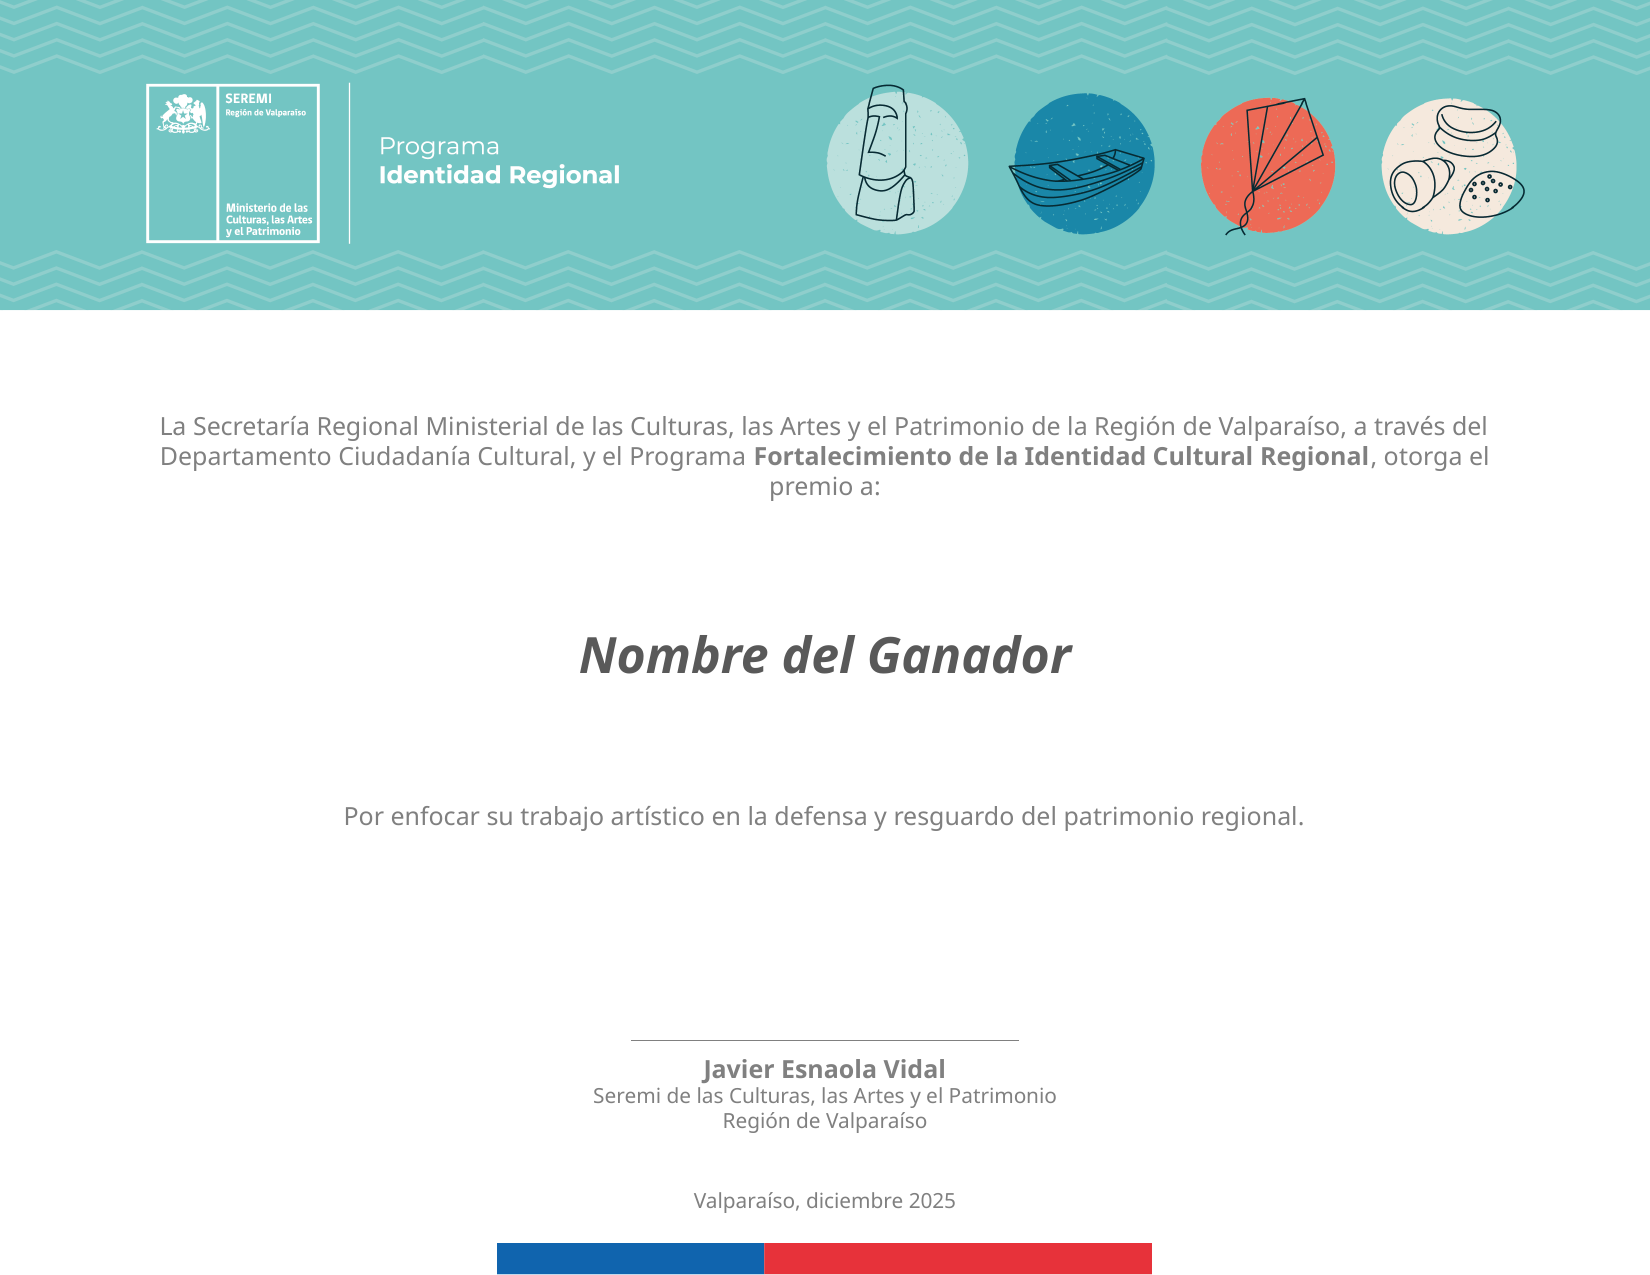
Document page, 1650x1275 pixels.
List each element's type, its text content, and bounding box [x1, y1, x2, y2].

text_box La Secretaría Regional Ministerial de las Culturas, las Artes y el Patrimonio de la Región de Valparaíso, a través del Departamento Ciudadanía Cultural, y el Programa Fortalecimiento de la Identidad Cultural Regional, otorga el premio a: [143, 403, 1506, 508]
picture [497, 1243, 1152, 1275]
text_box Javier Esnaola Vidal Seremi de las Culturas, las Artes y el Patrimonio Región de Valparaíso Valparaíso, diciembre 2025 [357, 1045, 1293, 1221]
text_box Por enfocar su trabajo artístico en la defensa y resguardo del patrimonio regional. [120, 792, 1530, 838]
picture [0, 0, 1650, 311]
text_box Nombre del Ganador [312, 615, 1338, 691]
